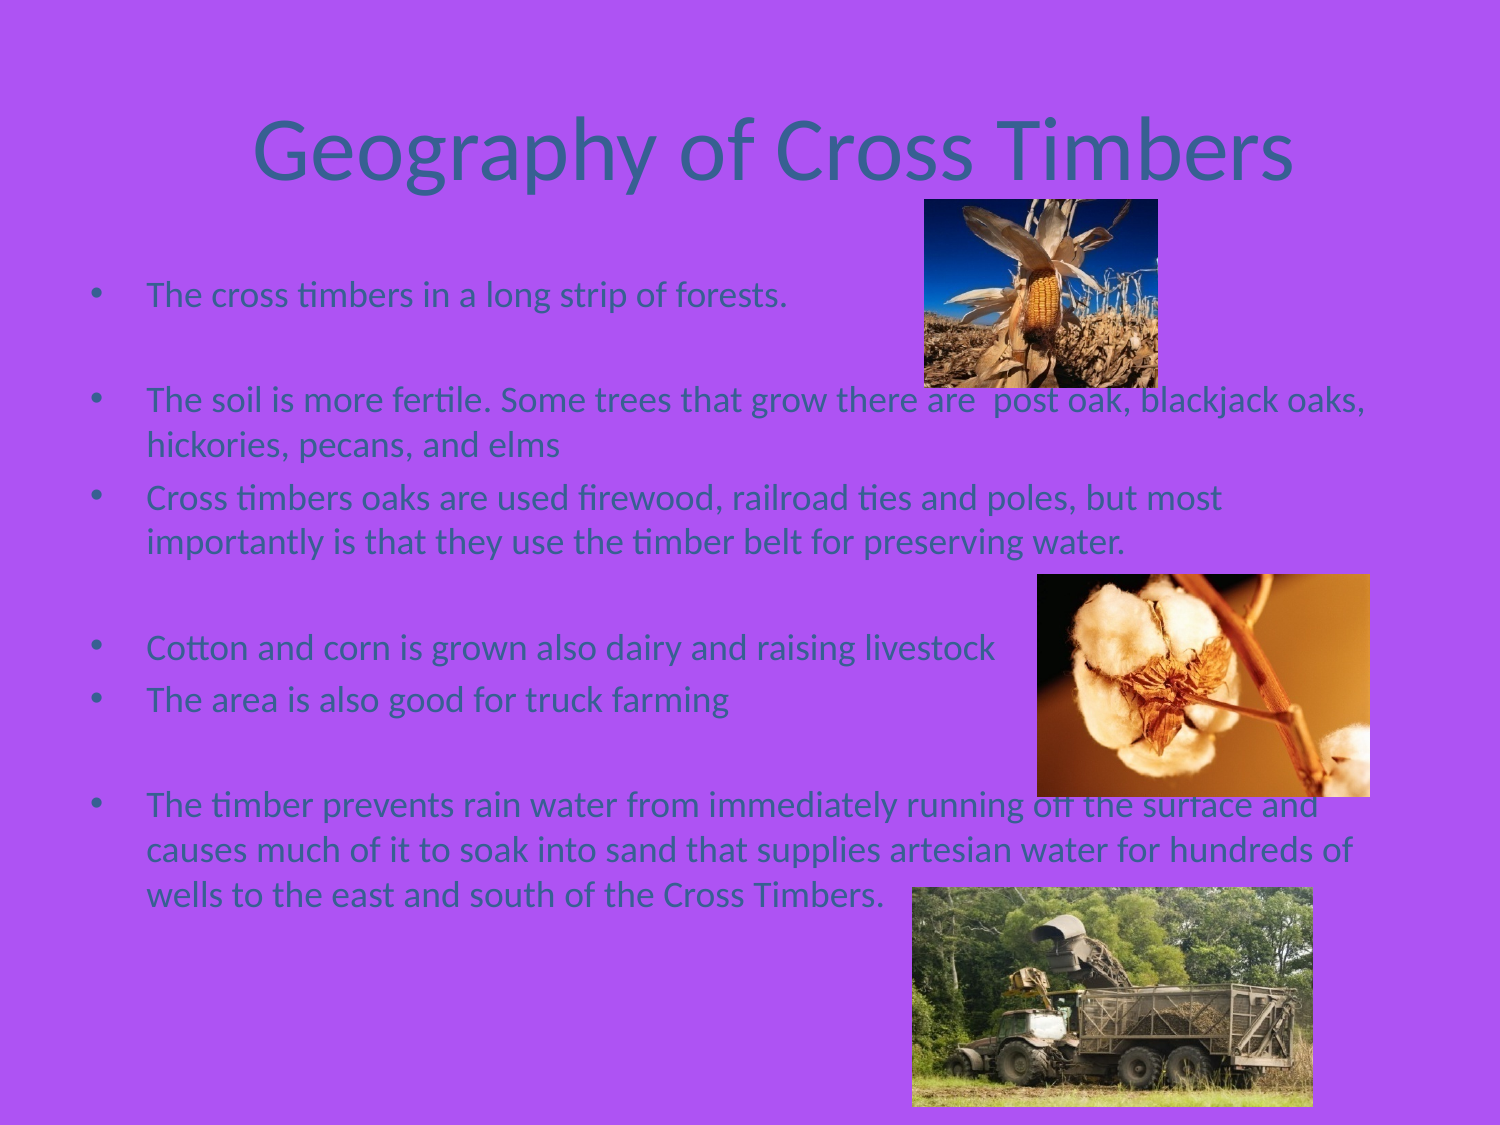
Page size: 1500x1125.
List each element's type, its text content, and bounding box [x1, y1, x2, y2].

picture [1037, 574, 1371, 797]
list The cross timbers in a long strip of forests. The soil is more fertile. Some trees that grow there are post oak, blackjack oaks, hickories, pecans, and elms Cross timbers oaks are used firewood, railroad ties and poles, but most importantly is that they use the timber belt for preserving water. Cotton and corn is grown also dairy and raising livestock The area is also good for truck farming The timber prevents rain water from immediately running off the surface and causes much of it to soak into sand that supplies artesian water for hundreds of wells to the east and south of the Cross Timbers. [75, 262, 1425, 1005]
title Geography of Cross Timbers [99, 50, 1450, 238]
picture [924, 199, 1158, 388]
picture [912, 887, 1313, 1107]
